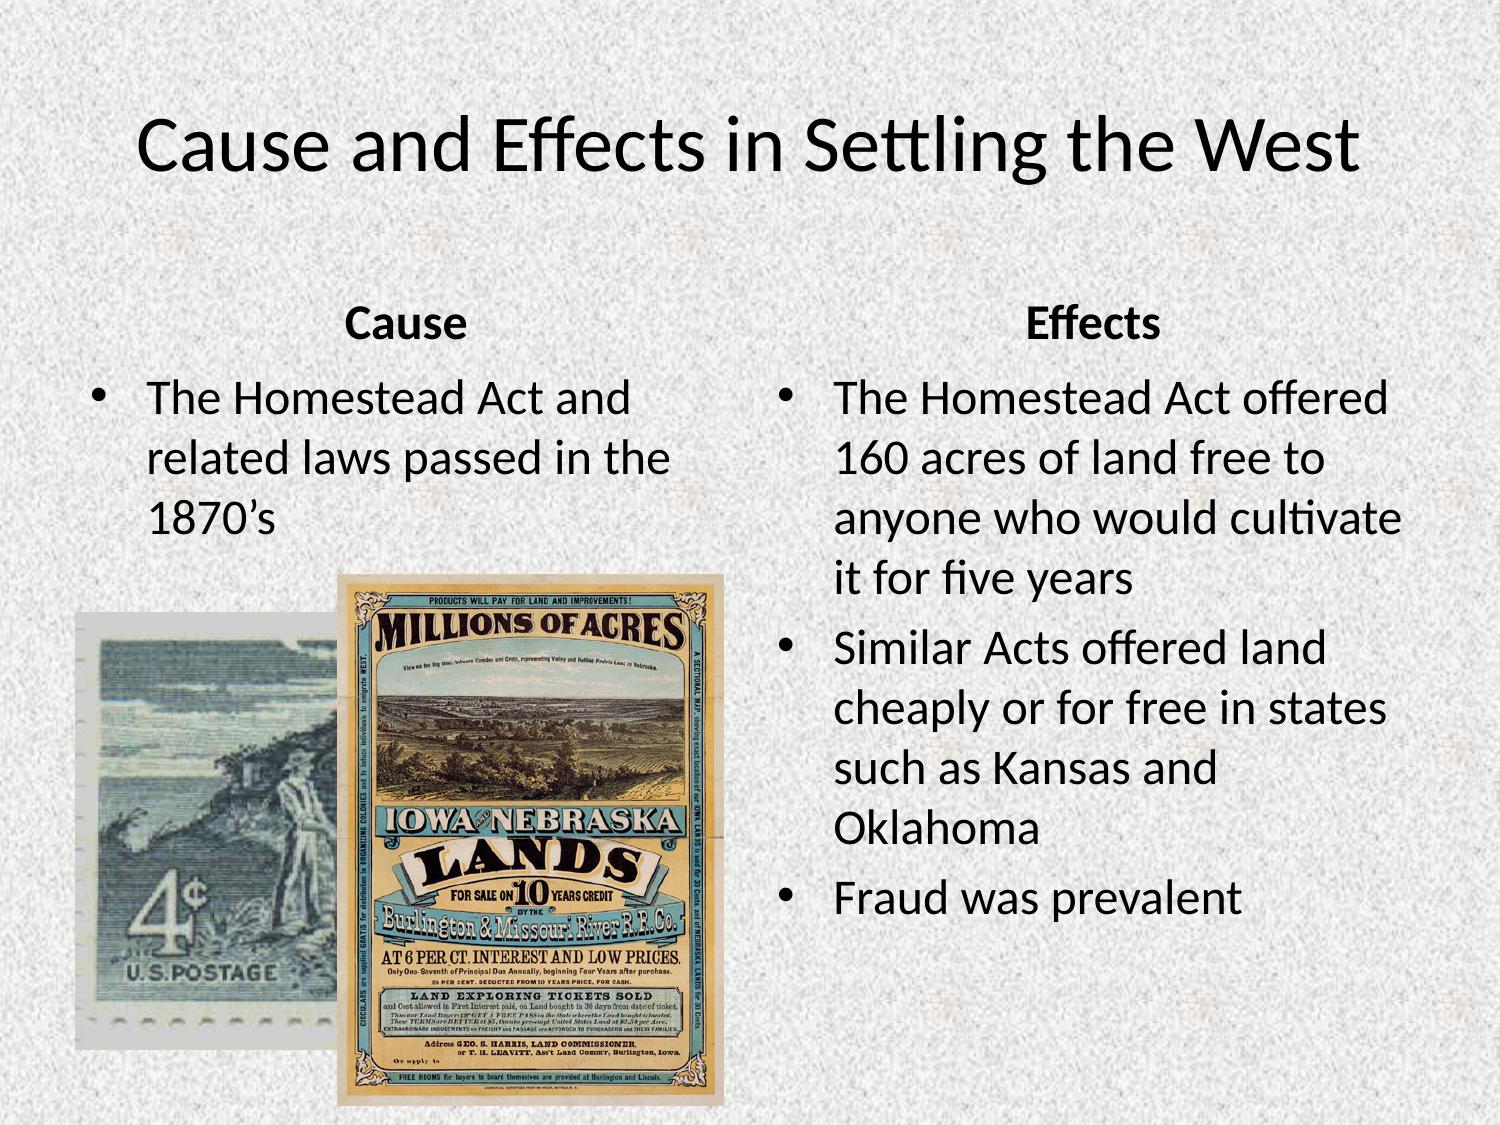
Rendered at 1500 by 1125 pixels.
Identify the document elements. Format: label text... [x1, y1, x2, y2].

list The Homestead Act and related laws passed in the 1870’s [75, 356, 738, 1005]
list Effects [761, 251, 1425, 356]
picture [0, 0, 1500, 1125]
title Cause and Effects in Settling the West [75, 45, 1425, 233]
list The Homestead Act offered 160 acres of land free to anyone who would cultivate it for five years Similar Acts offered land cheaply or for free in states such as Kansas and Oklahoma Fraud was prevalent [761, 356, 1425, 1005]
list Cause [75, 251, 738, 356]
